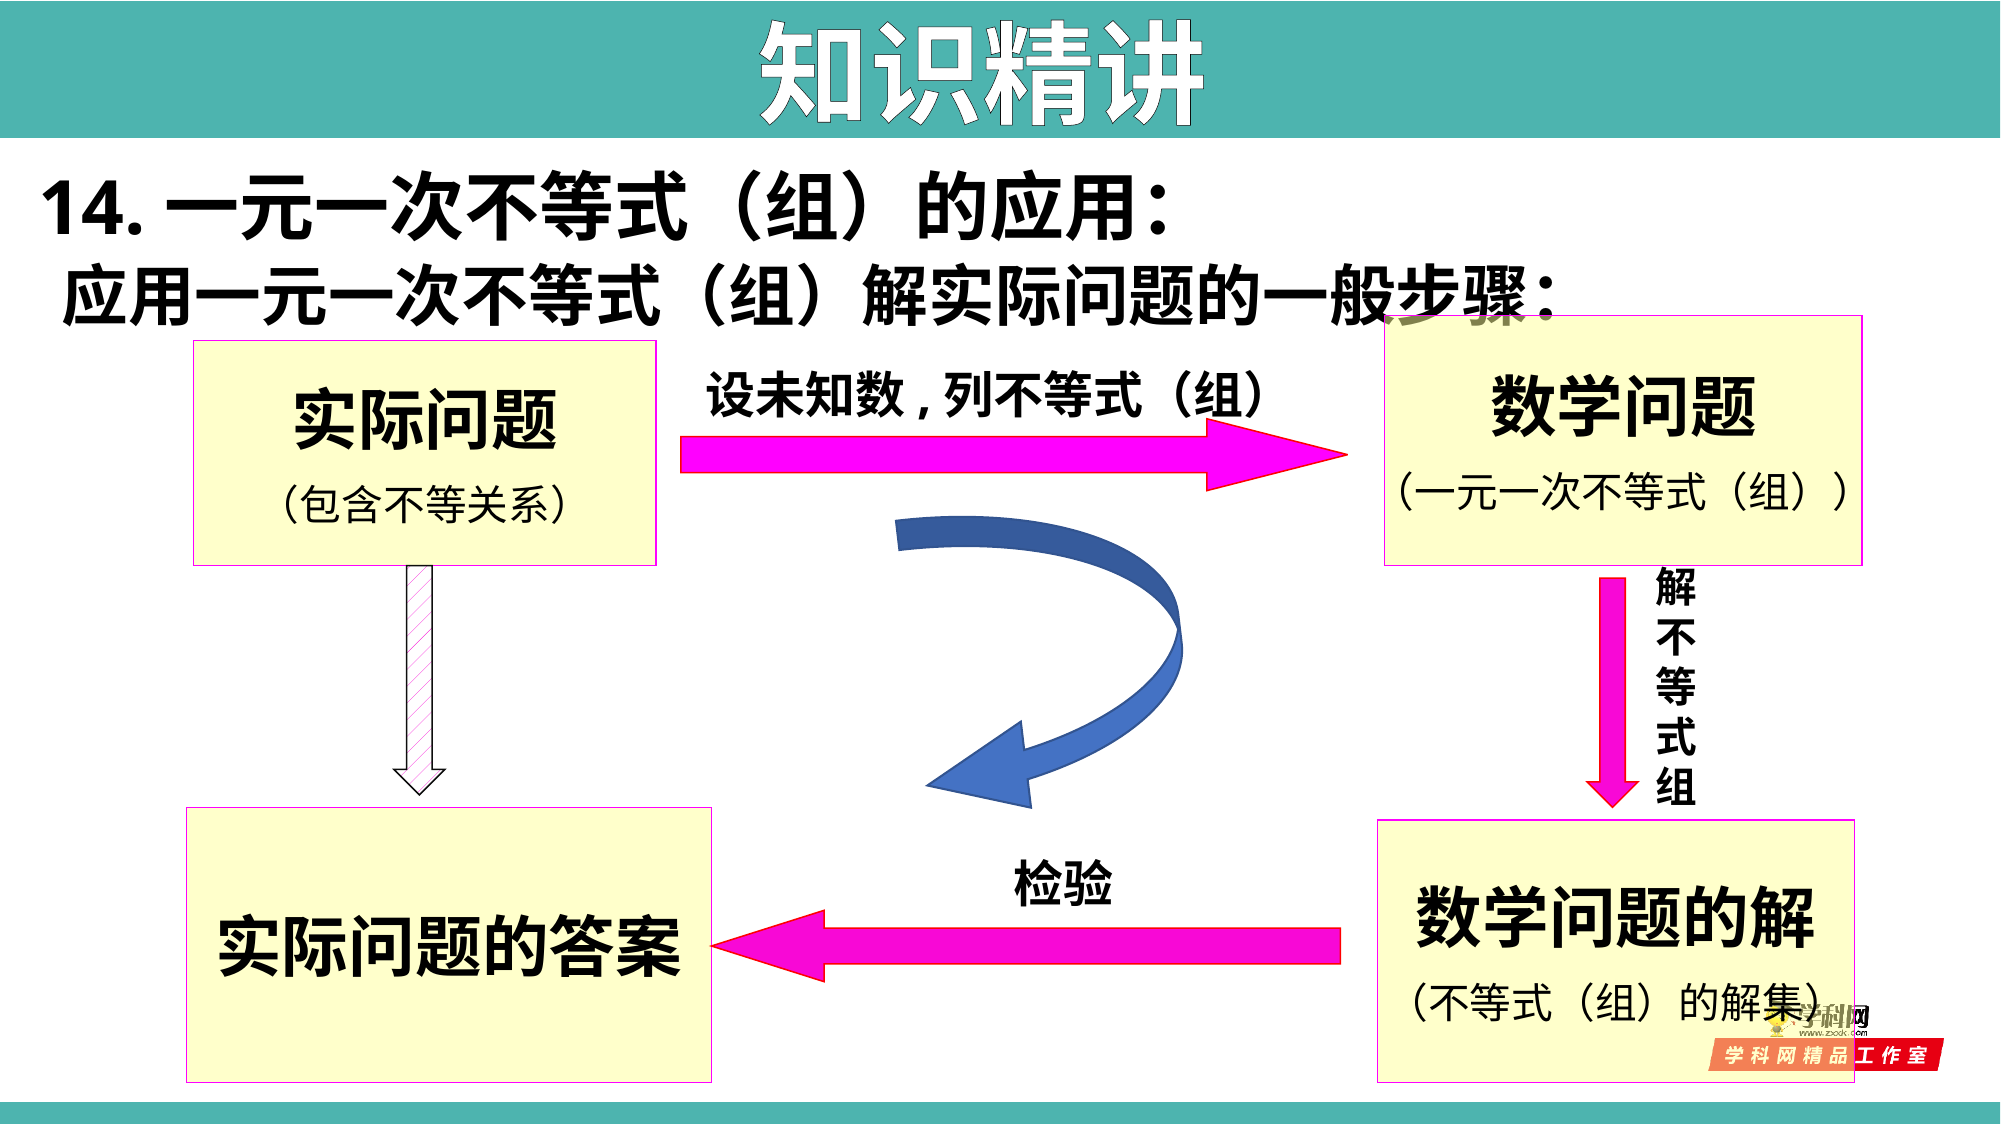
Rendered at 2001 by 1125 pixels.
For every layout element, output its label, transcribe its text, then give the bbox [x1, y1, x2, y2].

text_box 数学问题 （一元一次不等式（组）） [1384, 315, 1863, 566]
text_box 知识精讲 [742, 0, 1223, 146]
text_box [894, 515, 1184, 810]
text_box [711, 910, 1341, 982]
text_box 设未知数,列不等式（组） [690, 355, 1309, 431]
text_box 应用一元一次不等式（组）解实际问题的一般步骤： [0, 246, 1612, 341]
text_box 14.一元一次不等式（组）的应用： [24, 152, 1337, 246]
text_box 解 不 等 式 组 [1640, 553, 1713, 818]
text_box 实际问题 （包含不等关系） [193, 340, 657, 566]
picture [0, 1, 2001, 1124]
text_box 数学问题的解 （不等式（组）的解集） [1377, 819, 1855, 1083]
text_box [393, 565, 445, 795]
text_box 实际问题的答案 [186, 807, 712, 1083]
text_box [680, 431, 1348, 491]
text_box [1587, 578, 1638, 808]
text_box 检验 [999, 844, 1129, 920]
